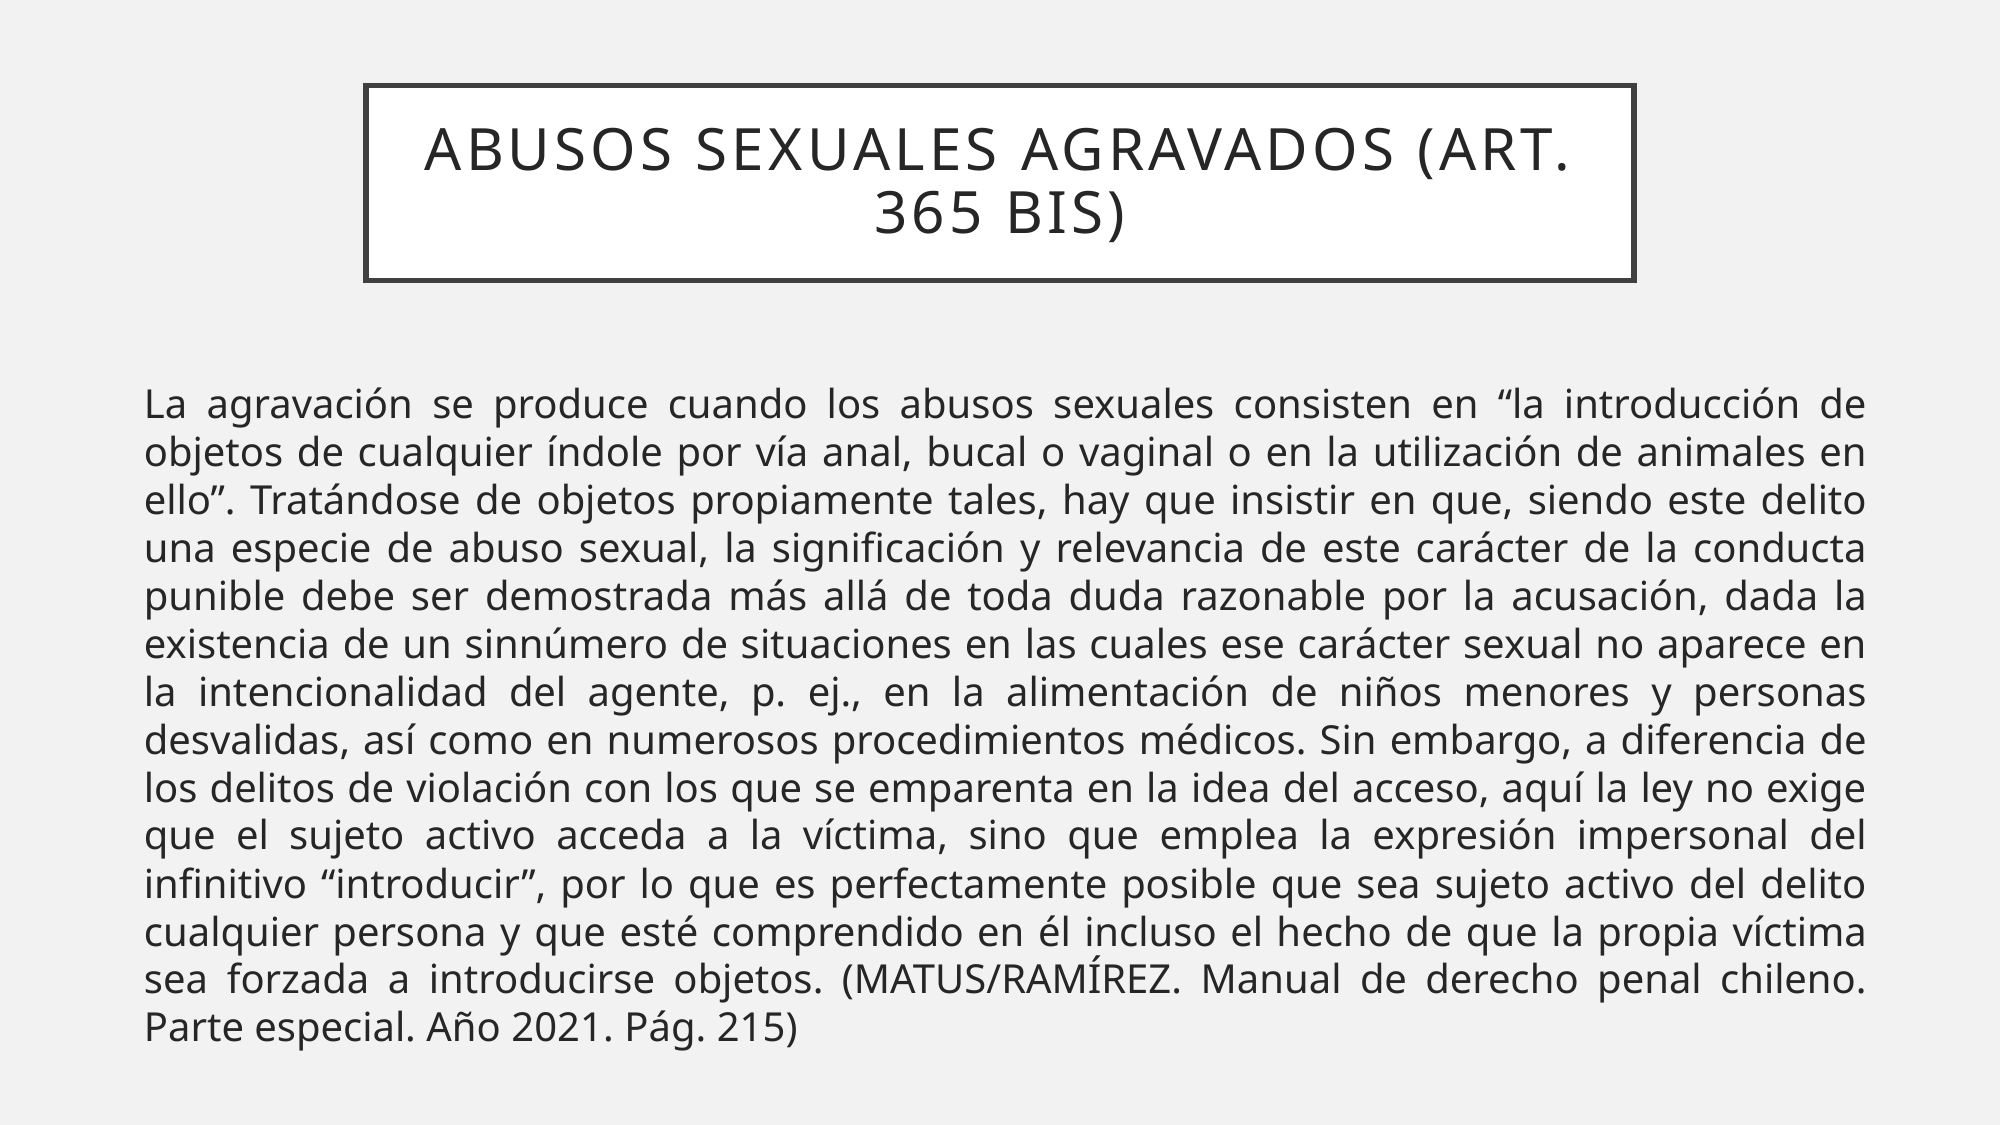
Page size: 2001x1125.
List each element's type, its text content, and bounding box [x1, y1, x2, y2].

title Abusos sexuales agravados (Art. 365 bis) [363, 83, 1637, 283]
list La agravación se produce cuando los abusos sexuales consisten en “la introducción de objetos de cualquier índole por vía anal, bucal o vaginal o en la utilización de animales en ello”. Tratándose de objetos propiamente tales, hay que insistir en que, siendo este delito una especie de abuso sexual, la significación y relevancia de este carácter de la conducta punible debe ser demostrada más allá de toda duda razonable por la acusación, dada la existencia de un sinnúmero de situaciones en las cuales ese carácter sexual no aparece en la intencionalidad del agente, p. ej., en la alimentación de niños menores y personas desvalidas, así como en numerosos procedimientos médicos. Sin embargo, a diferencia de los delitos de violación con los que se emparenta en la idea del acceso, aquí la ley no exige que el sujeto activo acceda a la víctima, sino que emplea la expresión impersonal del infinitivo “introducir”, por lo que es perfectamente posible que sea sujeto activo del delito cualquier persona y que esté comprendido en él incluso el hecho de que la propia víctima sea forzada a introducirse objetos. (MATUS/RAMÍREZ. Manual de derecho penal chileno. Parte especial. Año 2021. Pág. 215) [128, 371, 1885, 1074]
